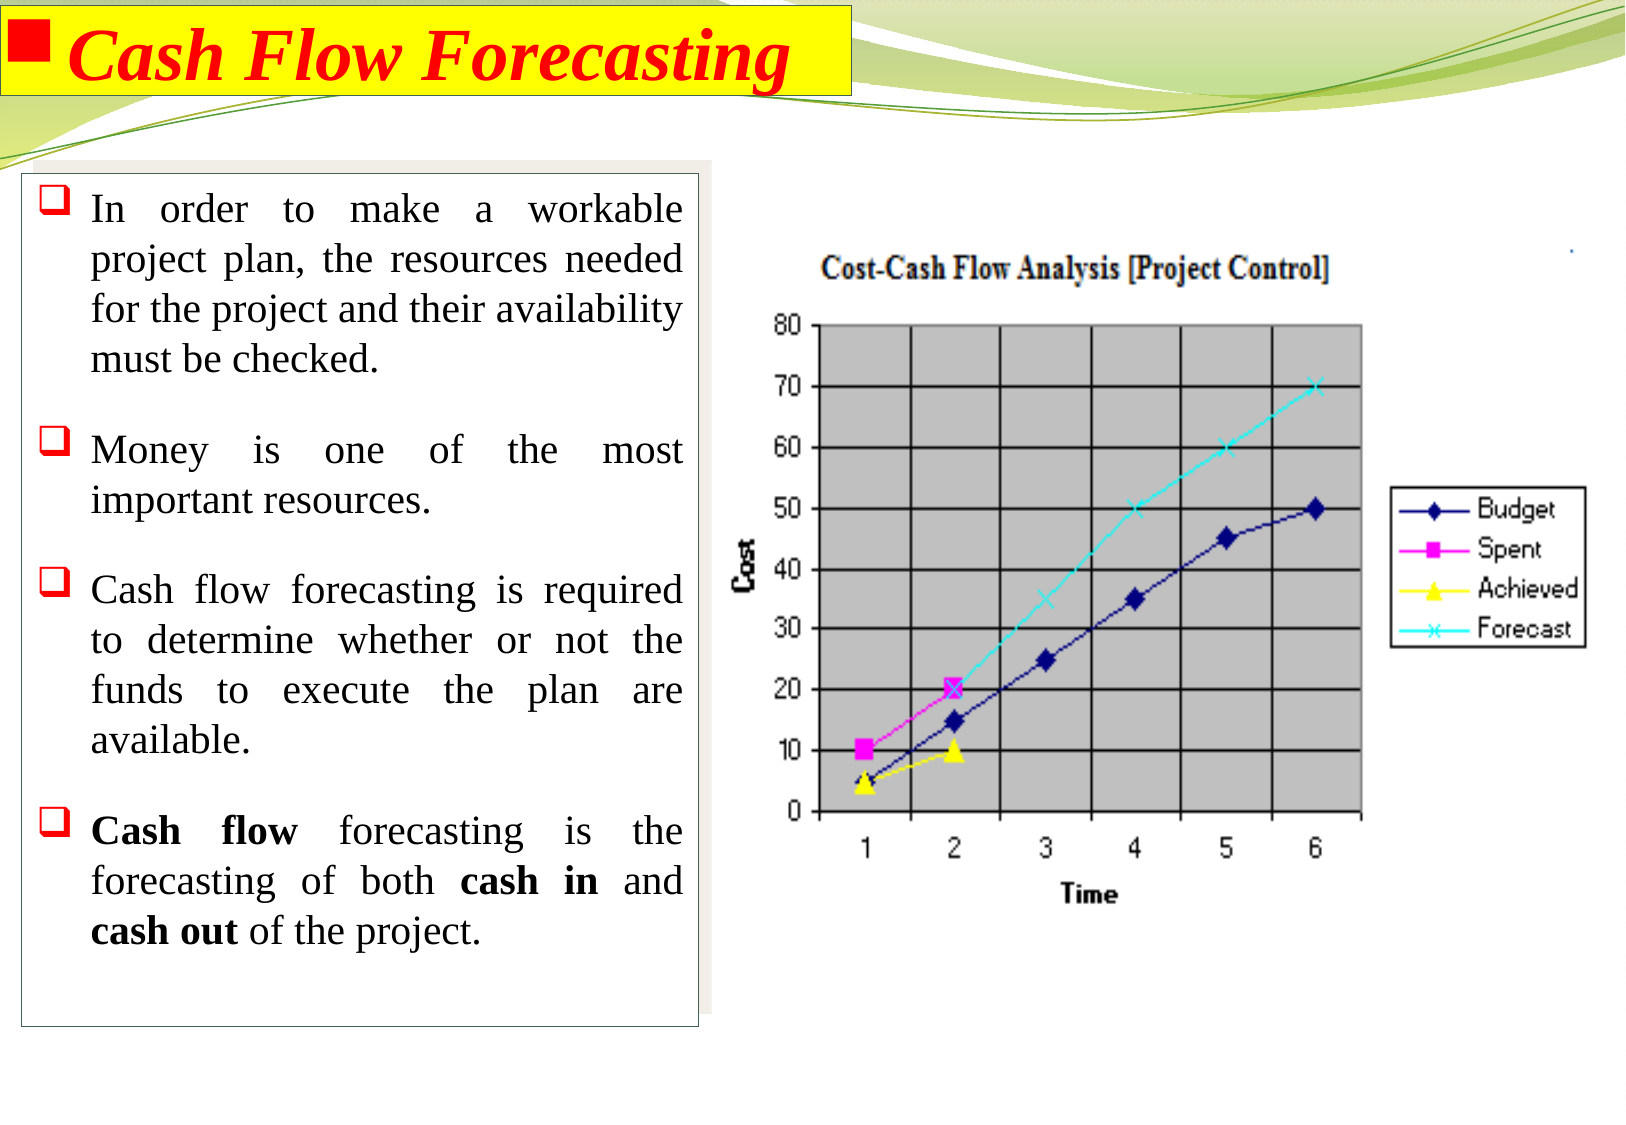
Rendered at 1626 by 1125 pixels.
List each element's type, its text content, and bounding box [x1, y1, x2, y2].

text_box Cash Flow Forecasting [0, 5, 852, 96]
picture [723, 232, 1594, 920]
list In order to make a workable project plan, the resources needed for the project and their availability must be checked. Money is one of the most important resources. Cash flow forecasting is required to determine whether or not the funds to execute the plan are available. Cash flow forecasting is the forecasting of both cash in and cash out of the project. [21, 173, 699, 1027]
